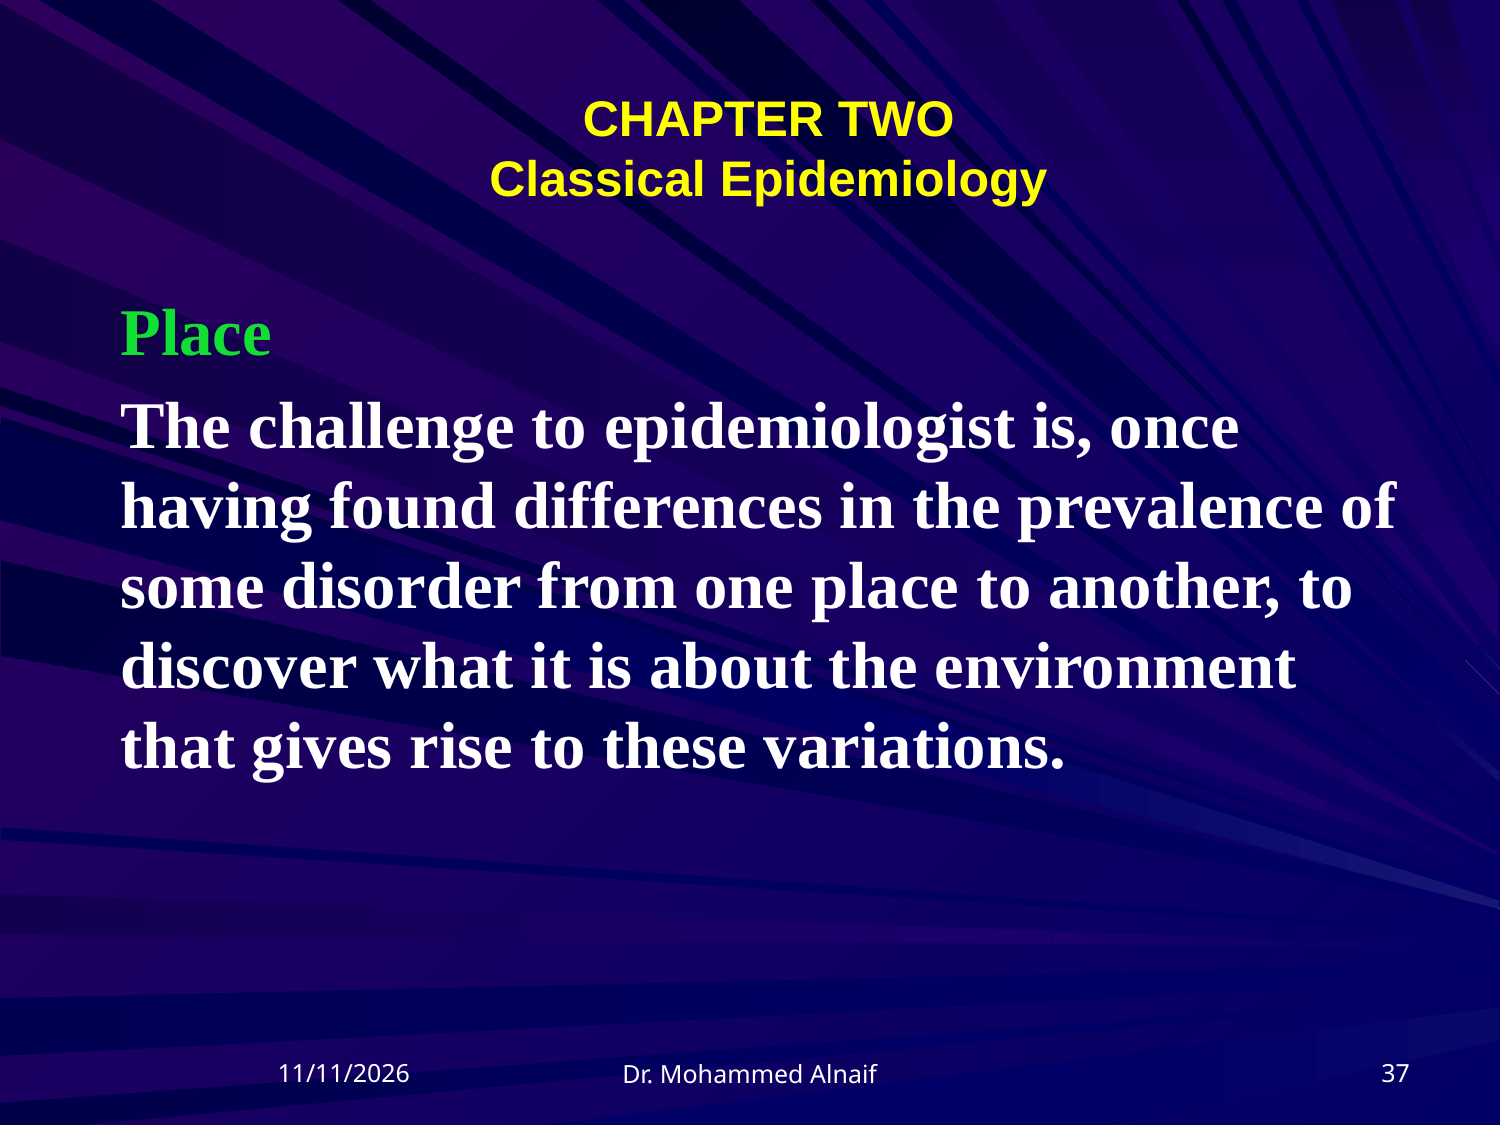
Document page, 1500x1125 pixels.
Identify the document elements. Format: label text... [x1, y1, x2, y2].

title CHAPTER TWO Classical Epidemiology [93, 23, 1444, 270]
footer Dr. Mohammed Alnaif [512, 1024, 988, 1101]
subtitle Place The challenge to epidemiologist is, once having found differences in the prevalence of some disorder from one place to another, to discover what it is about the environment that gives rise to these variations. [105, 280, 1430, 926]
slide_number 37 [1074, 1023, 1426, 1100]
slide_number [74, 1023, 426, 1100]
